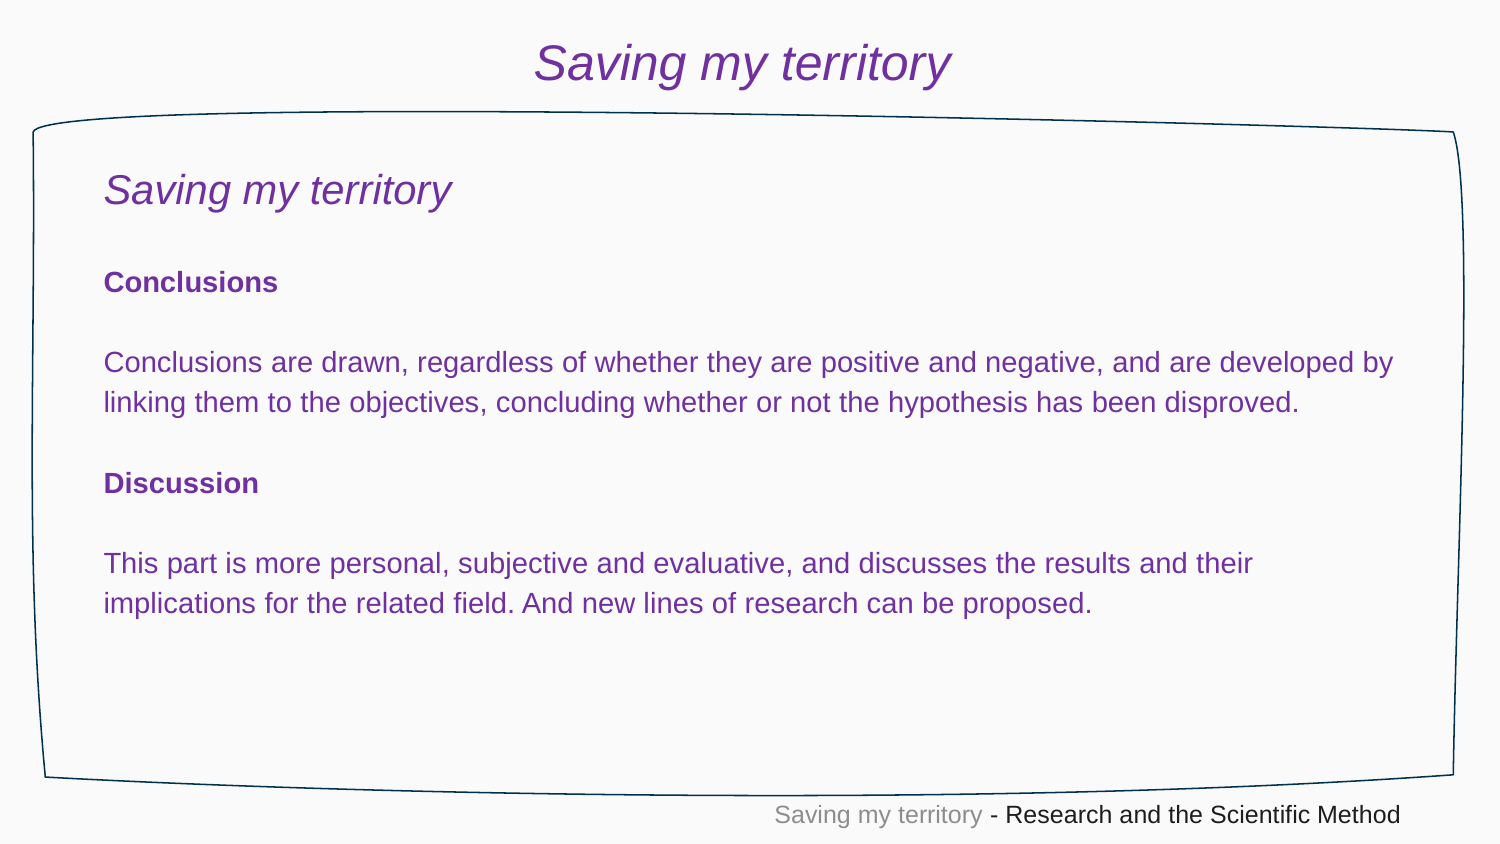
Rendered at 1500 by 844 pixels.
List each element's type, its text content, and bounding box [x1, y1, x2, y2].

text_box Saving my territory - Research and the Scientific Method [88, 790, 1417, 844]
text_box Saving my territory [88, 147, 1417, 234]
text_box Saving my territory [0, 20, 1499, 106]
list Conclusions Conclusions are drawn, regardless of whether they are positive and negative, and are developed by linking them to the objectives, concluding whether or not the hypothesis has been disproved. Discussion This part is more personal, subjective and evaluative, and discusses the results and their implications for the related field. And new lines of research can be proposed. [88, 242, 1417, 747]
text_box [32, 111, 1464, 790]
